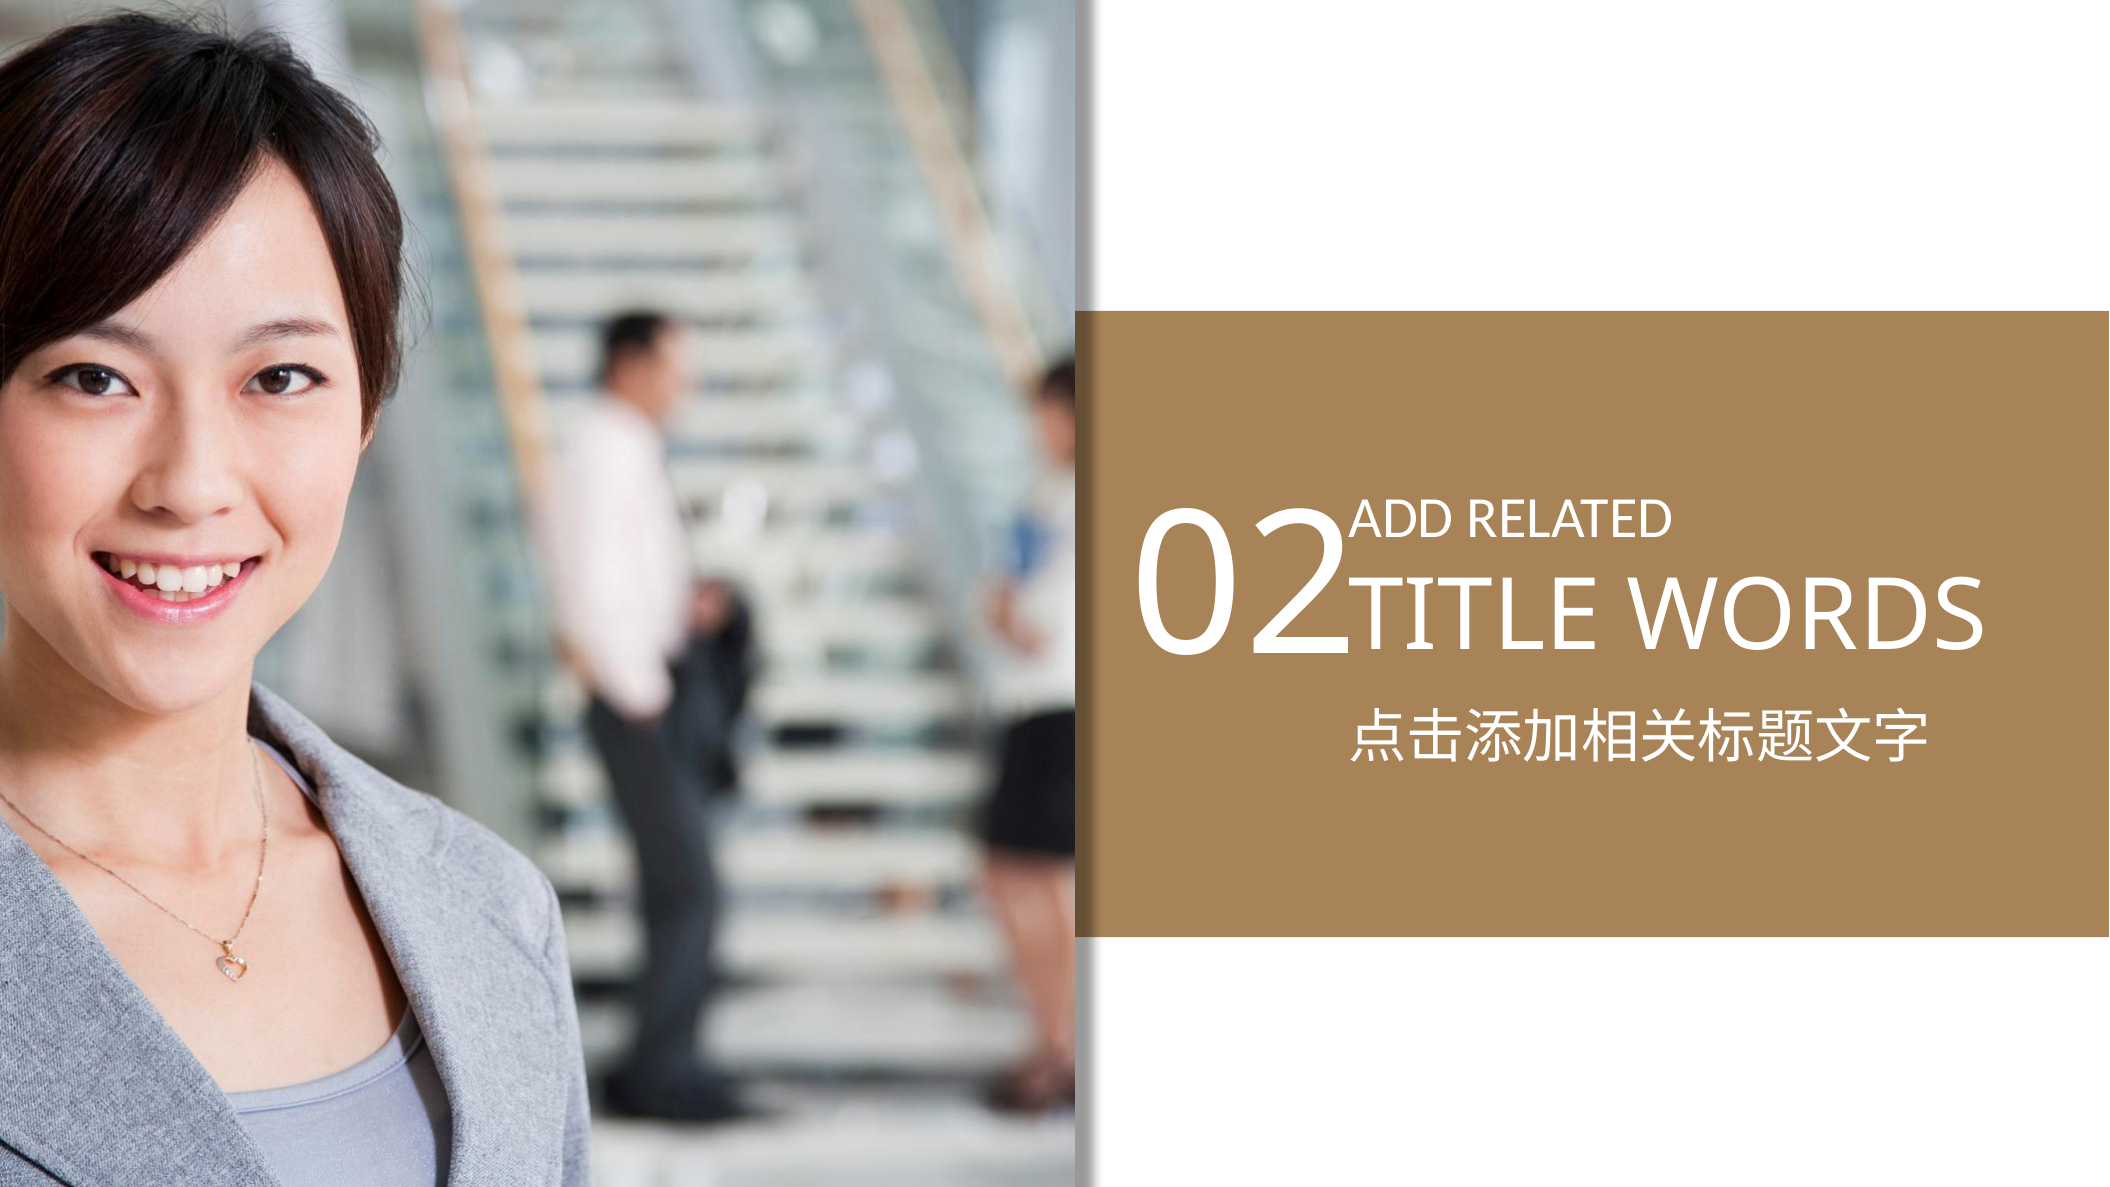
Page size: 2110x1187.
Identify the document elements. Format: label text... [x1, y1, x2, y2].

text_box [0, 0, 1075, 1187]
text_box 点击添加相关标题文字 [1333, 692, 1969, 777]
text_box 02 [1114, 446, 1431, 702]
text_box ADD RELATED TITLE WORDS [1431, 471, 2108, 677]
text_box [1103, 310, 2109, 938]
